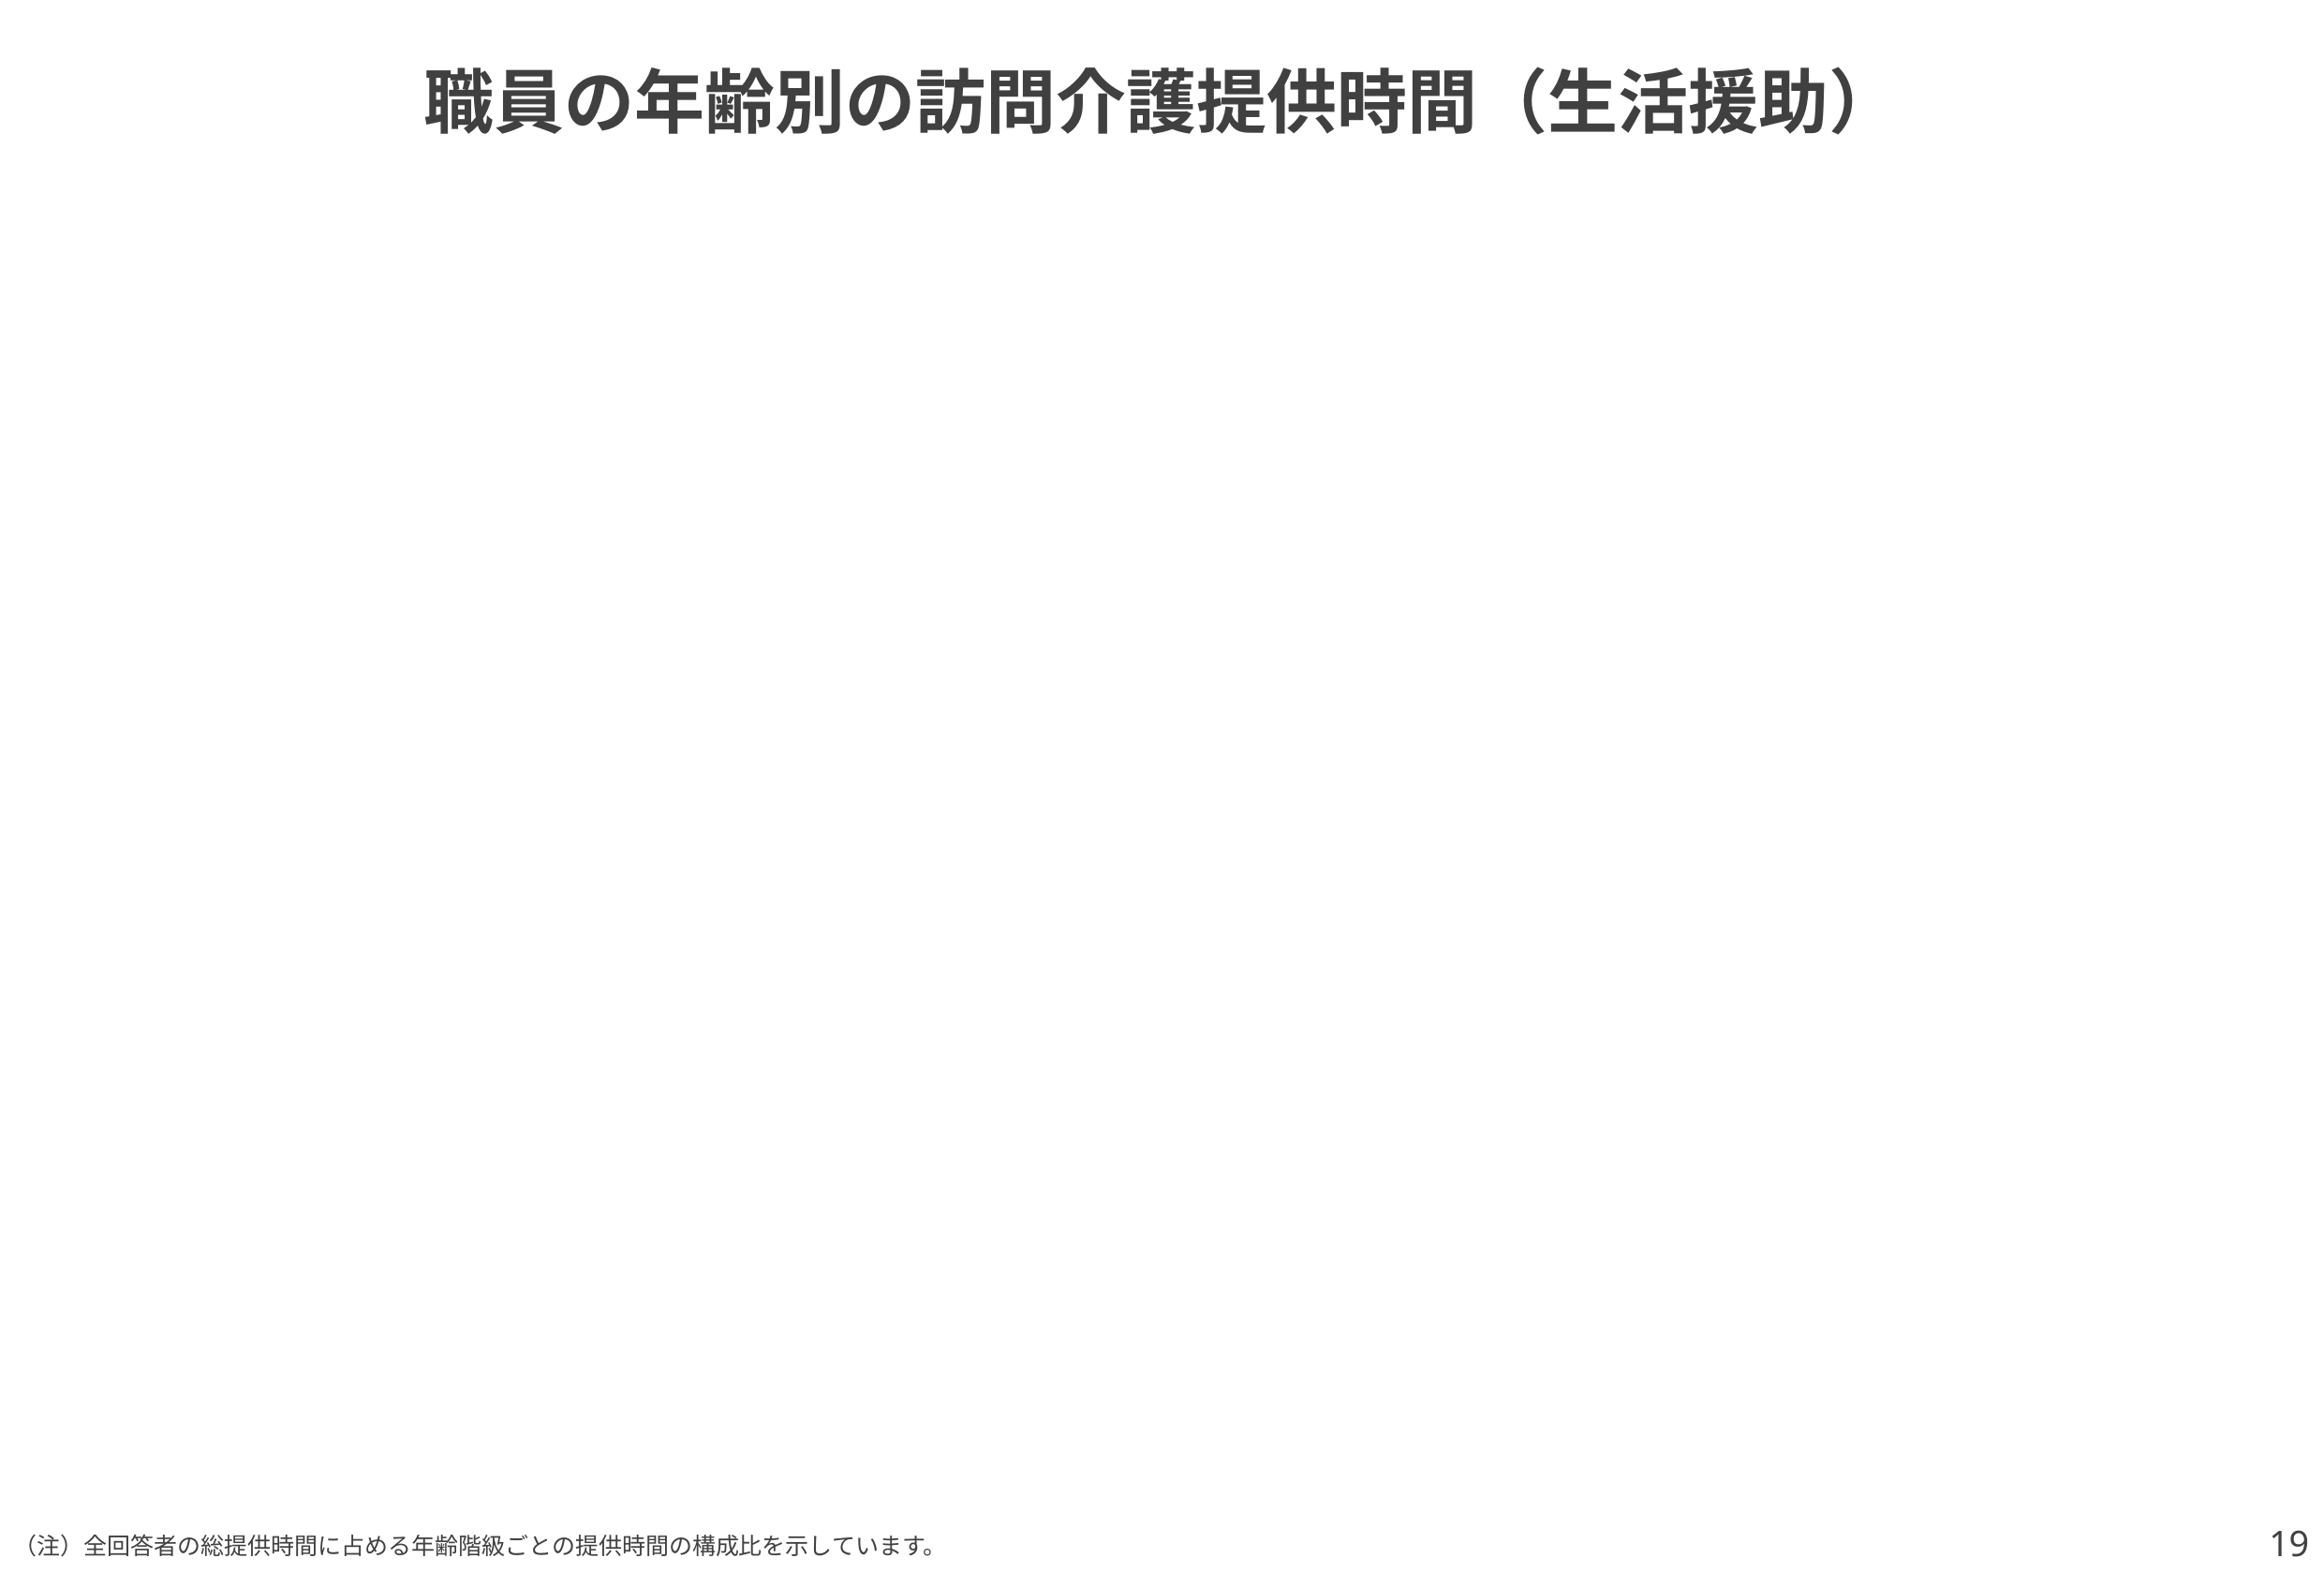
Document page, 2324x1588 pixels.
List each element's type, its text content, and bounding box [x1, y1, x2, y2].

text_box （注）全回答者の総提供時間に占める年齢階級ごとの提供時間の構成比を示しています。 [0, 1523, 2154, 1566]
title 職員の年齢別の訪問介護提供時間（生活援助） [100, 31, 2224, 179]
slide_number 19 [1800, 1503, 2324, 1588]
